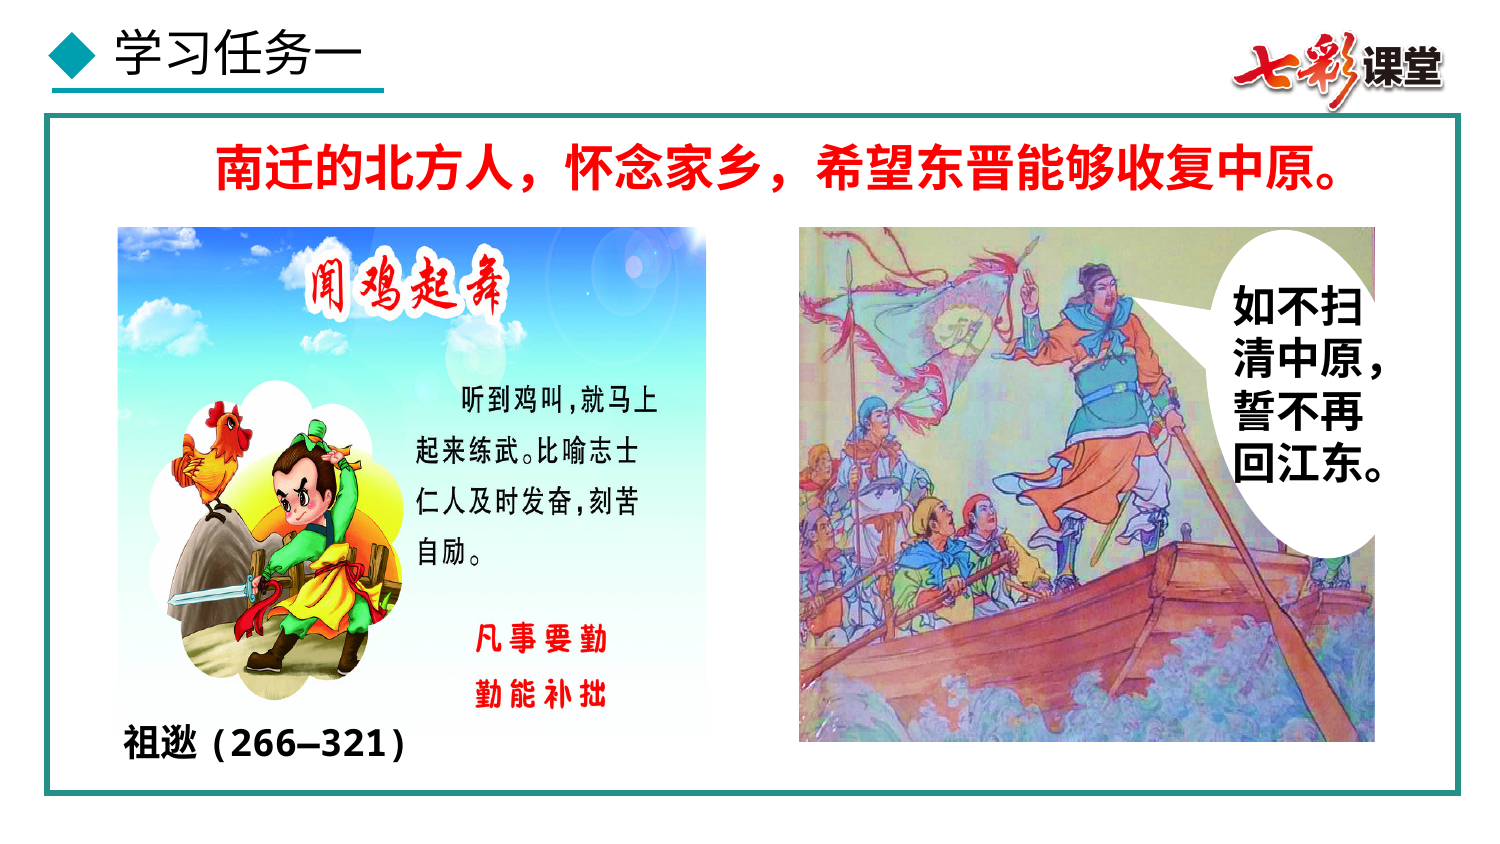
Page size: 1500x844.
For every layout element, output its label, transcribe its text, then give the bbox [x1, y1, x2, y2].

picture [117, 227, 707, 735]
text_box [1208, 227, 1403, 561]
text_box 南迁的北方人，怀念家乡，希望东晋能够收复中原。 [184, 131, 1346, 203]
picture [1228, 26, 1449, 113]
picture [799, 227, 1376, 743]
text_box 祖逖(266—321) [112, 713, 422, 770]
